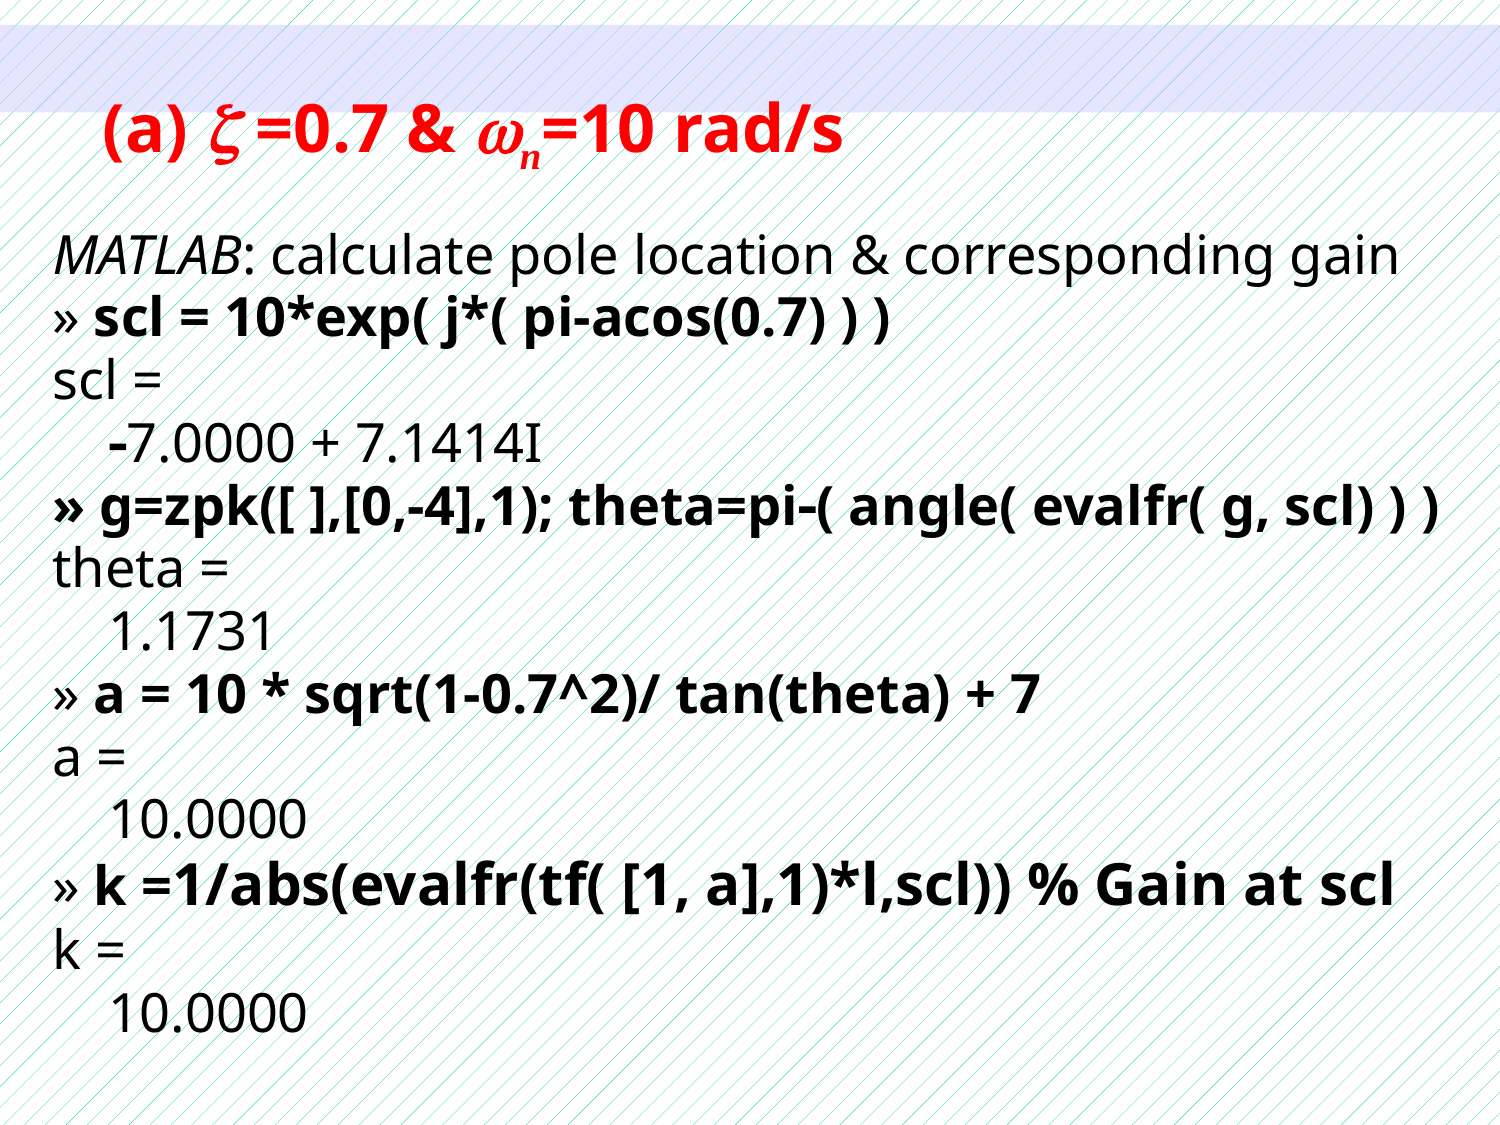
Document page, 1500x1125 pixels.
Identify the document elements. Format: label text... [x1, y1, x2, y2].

title (a)  =0.7 & n=10 rad/s [87, 37, 1438, 224]
list MATLAB: calculate pole location & corresponding gain » scl = 10*exp( j*( pi-acos(0.7) ) ) scl = 7.0000 + 7.1414I » g=zpk([ ],[0,-4],1); theta=pi( angle( evalfr( g, scl) ) ) theta = 1.1731 » a = 10 * sqrt(1-0.7^2)/ tan(theta) + 7 a = 10.0000 » k =1/abs(evalfr(tf( [1, a],1)*l,scl)) % Gain at scl k = 10.0000 [37, 224, 1463, 1088]
